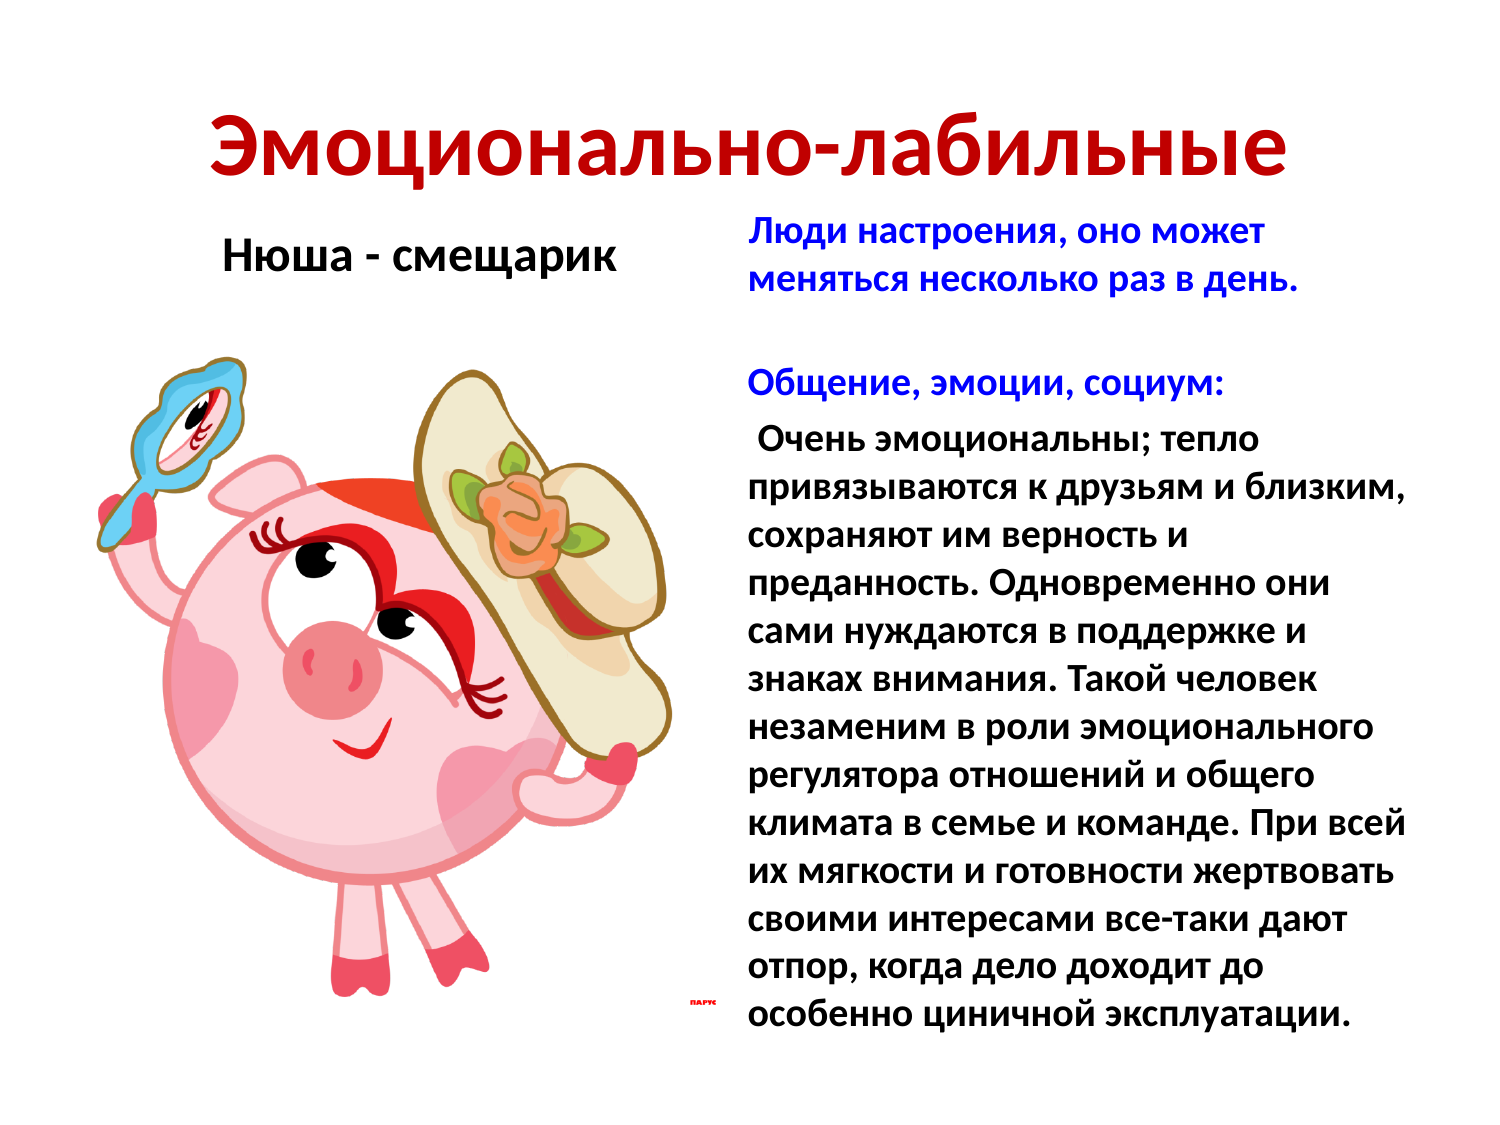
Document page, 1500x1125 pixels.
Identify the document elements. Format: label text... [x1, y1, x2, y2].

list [96, 356, 717, 1006]
list Нюша - смещарик [88, 184, 752, 290]
title Эмоционально-лабильные [75, 45, 1425, 233]
list Люди настроения, оно может меняться несколько раз в день. Общение, эмоции, социум: Очень эмоциональны; тепло привязываются к друзьям и близким, сохраняют им верность и преданность. Одновременно они сами нуждаются в поддержке и знаках внимания. Такой человек незаменим в роли эмоционального регулятора отношений и общего климата в семье и команде. При всей их мягкости и готовности жертвовать своими интересами все-таки дают отпор, когда дело доходит до особенно циничной эксплуатации. [679, 196, 1425, 1055]
